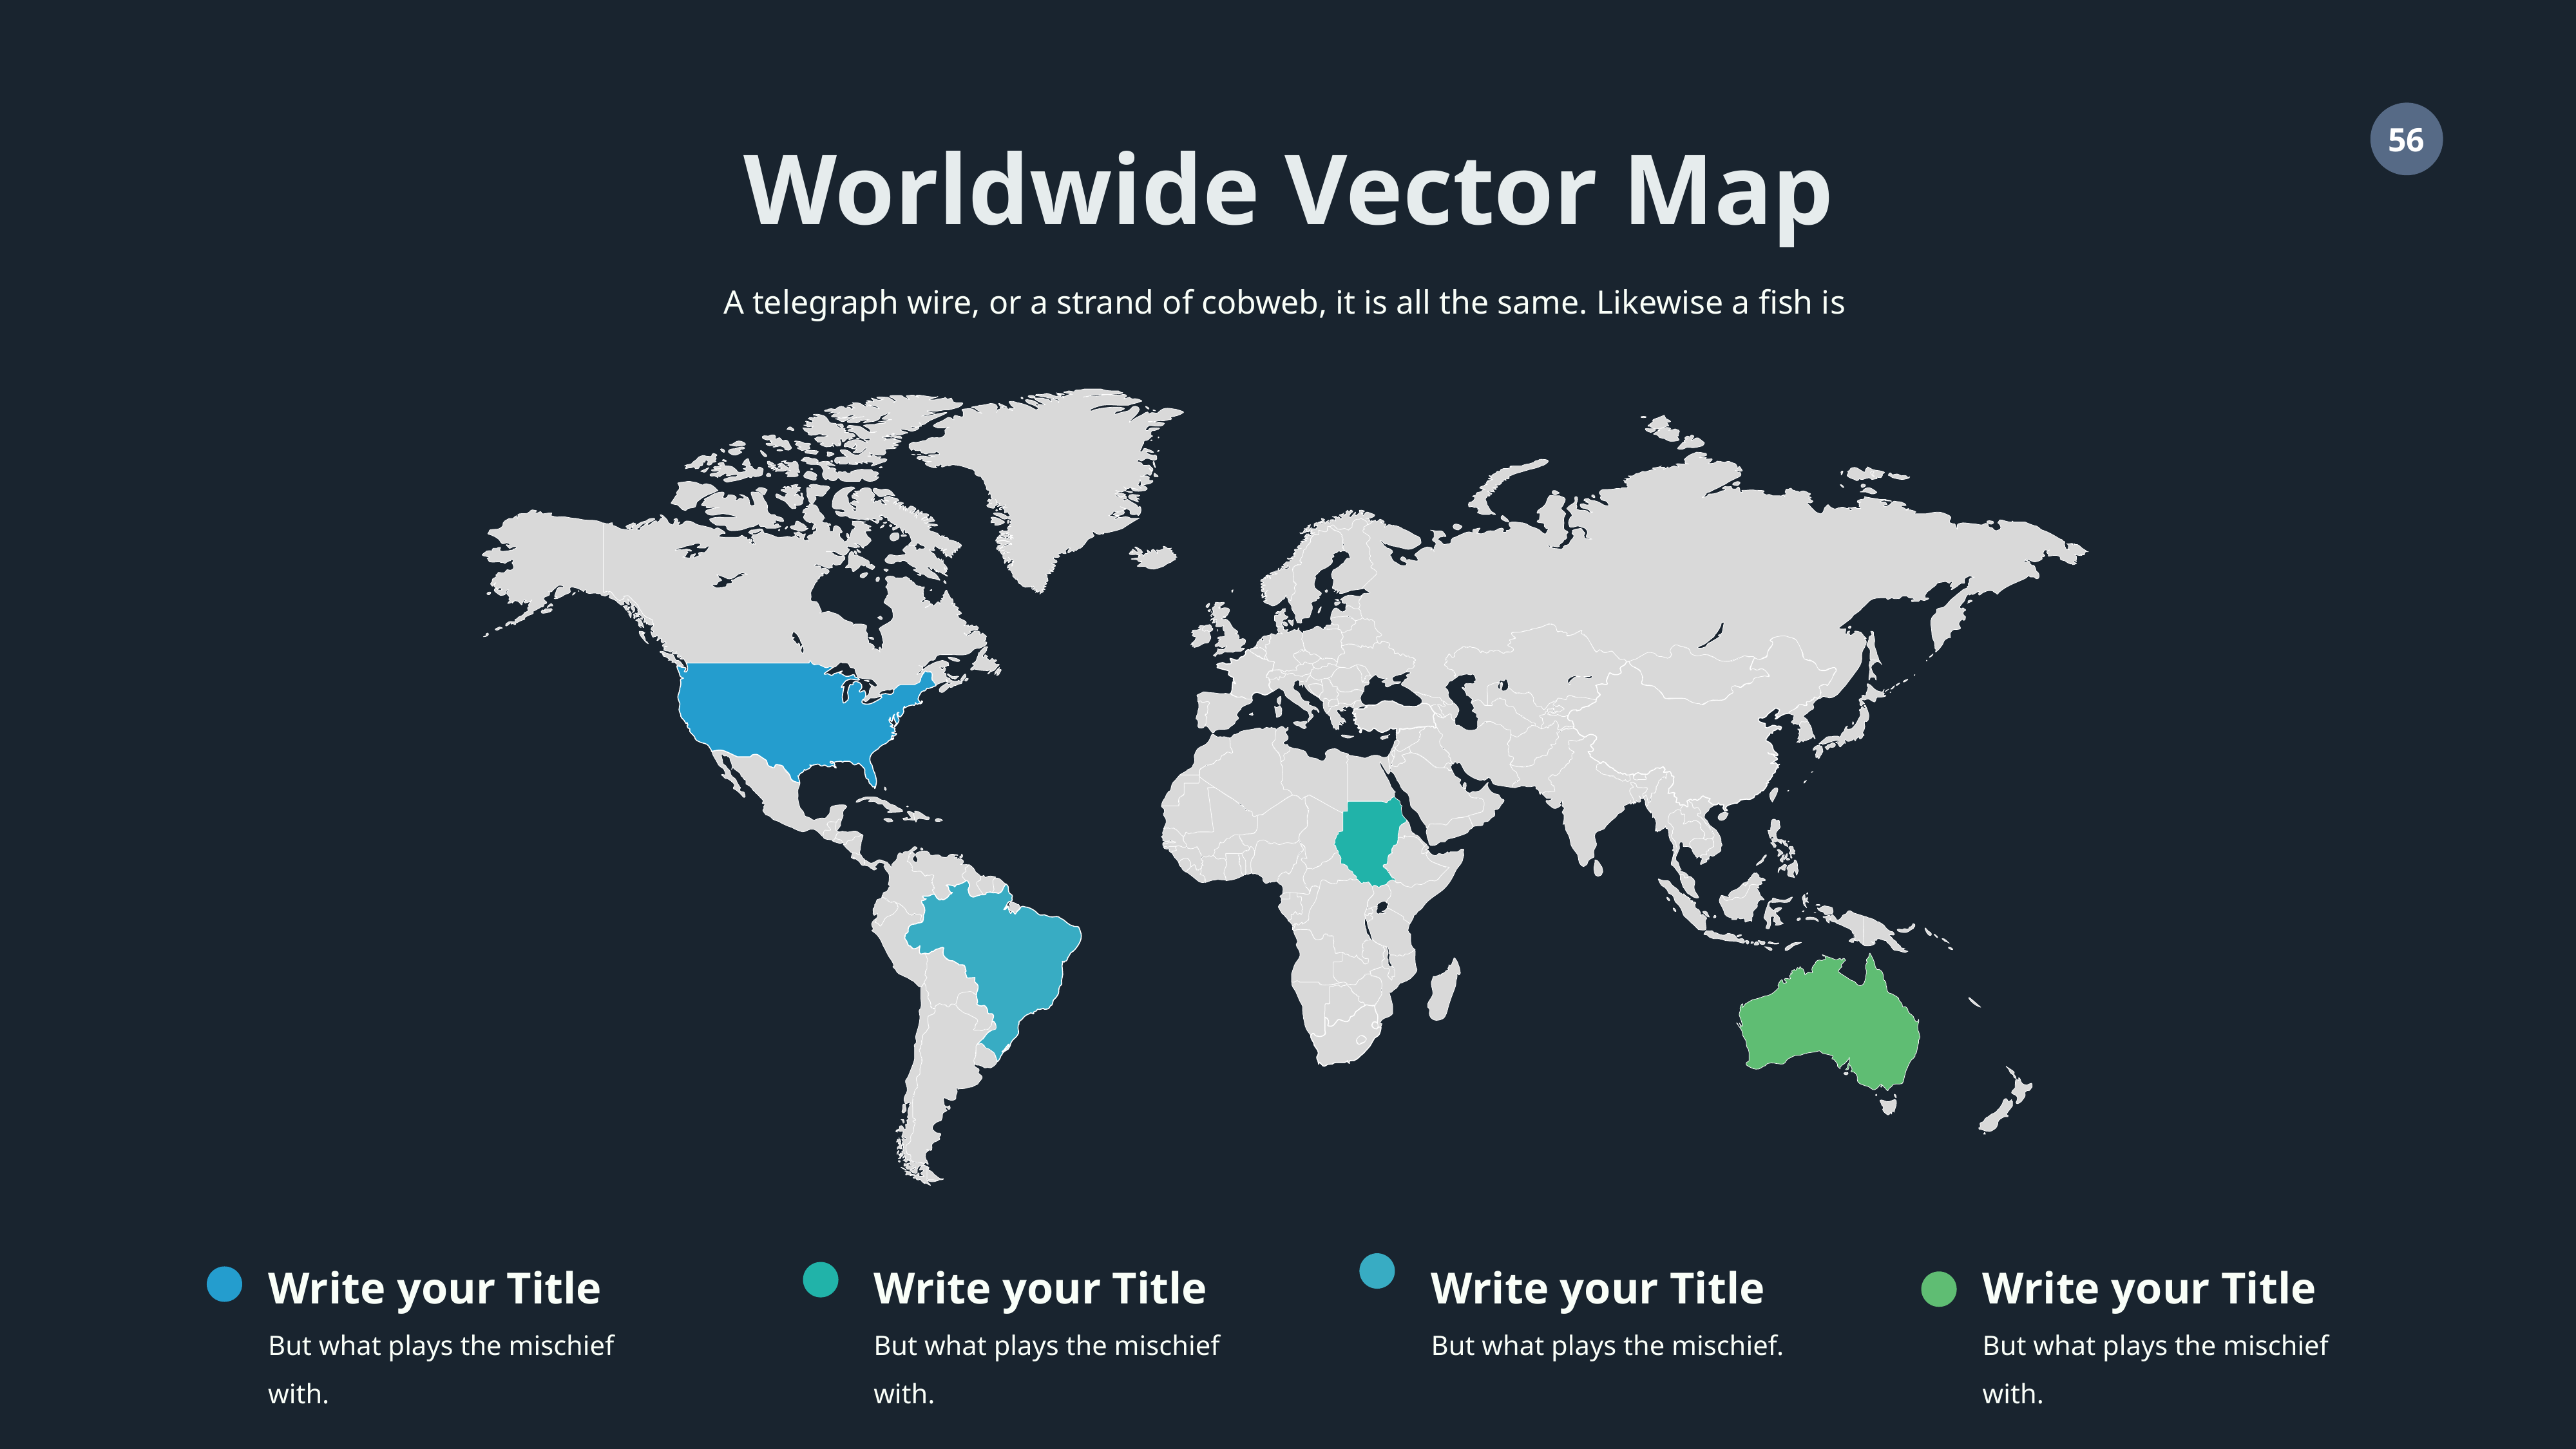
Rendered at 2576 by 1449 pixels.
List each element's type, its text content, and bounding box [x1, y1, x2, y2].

text_box Write your Title But what plays the mischief with. [242, 1222, 699, 1422]
text_box Write your Title But what plays the mischief with. [848, 1222, 1308, 1422]
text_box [479, 389, 2090, 1186]
text_box [803, 1262, 839, 1298]
text_box Write your Title But what plays the mischief with. [1956, 1222, 2407, 1422]
text_box A telegraph wire, or a strand of cobweb, it is all the same. Likewise a fish is [704, 260, 1865, 325]
text_box [206, 1265, 242, 1303]
text_box Worldwide Vector Map [734, 123, 1844, 249]
text_box Write your Title But what plays the mischief. [1405, 1222, 1824, 1374]
text_box [1359, 1253, 1395, 1289]
text_box [1921, 1271, 1956, 1307]
